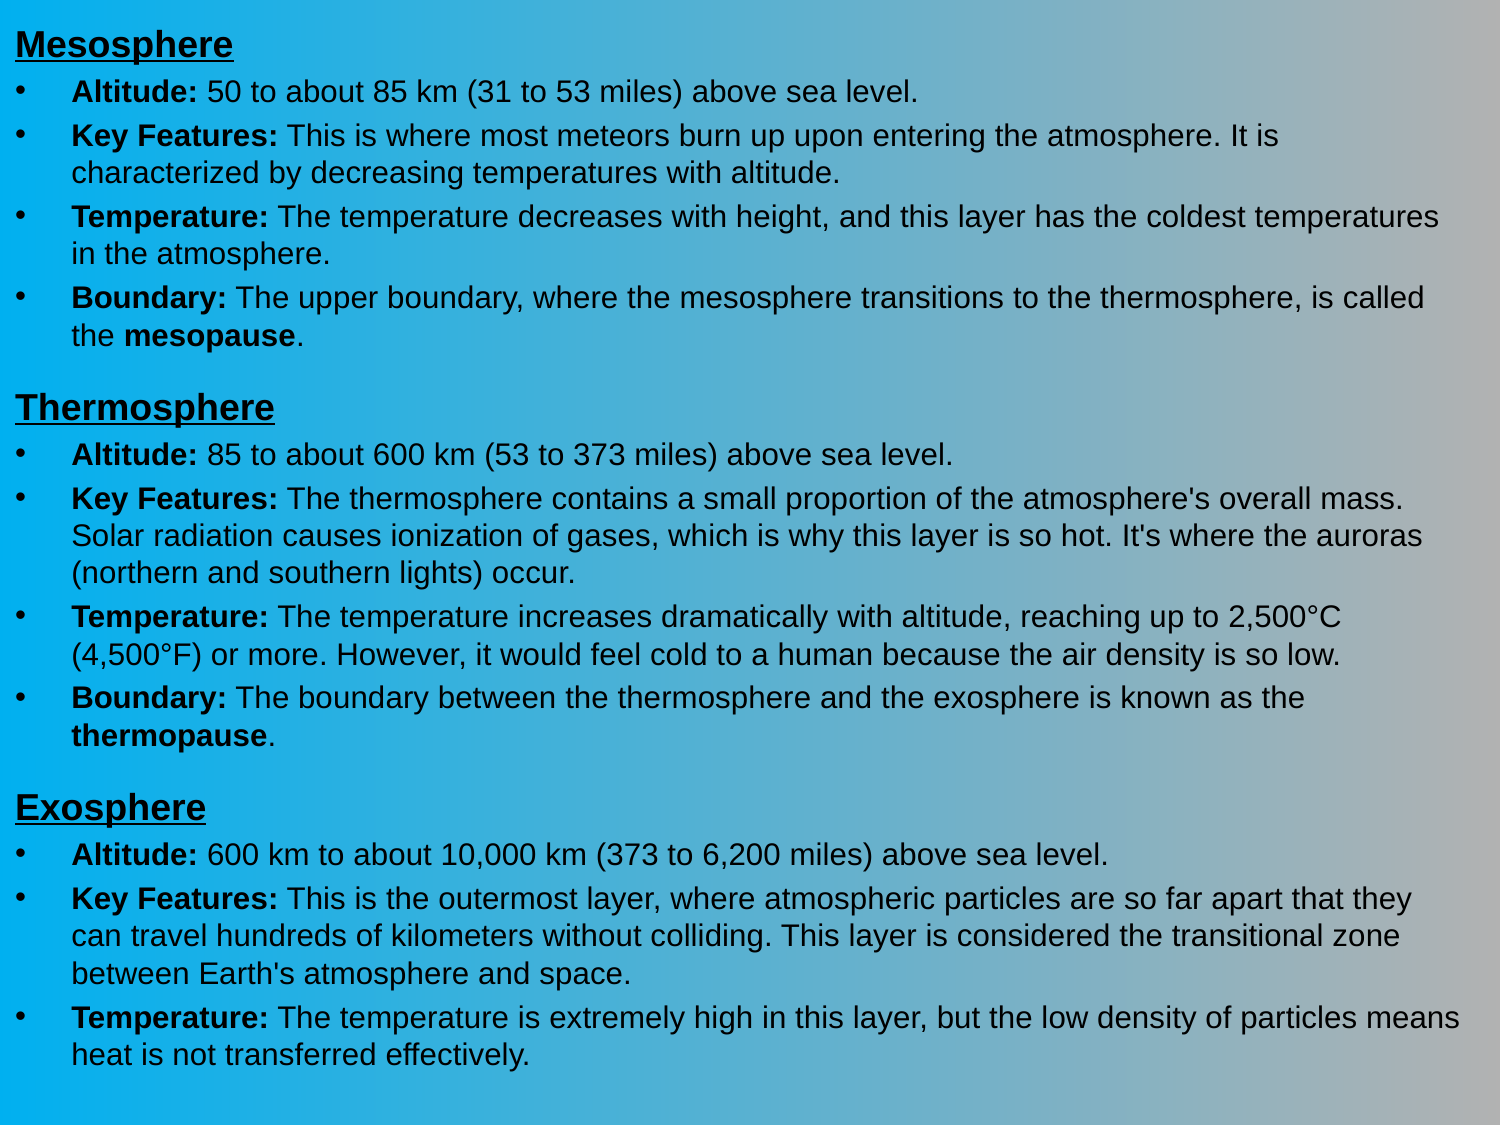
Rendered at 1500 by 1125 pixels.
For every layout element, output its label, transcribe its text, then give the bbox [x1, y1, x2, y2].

list Mesosphere Altitude: 50 to about 85 km (31 to 53 miles) above sea level. Key Features: This is where most meteors burn up upon entering the atmosphere. It is characterized by decreasing temperatures with altitude. Temperature: The temperature decreases with height, and this layer has the coldest temperatures in the atmosphere. Boundary: The upper boundary, where the mesosphere transitions to the thermosphere, is called the mesopause. Thermosphere Altitude: 85 to about 600 km (53 to 373 miles) above sea level. Key Features: The thermosphere contains a small proportion of the atmosphere's overall mass. Solar radiation causes ionization of gases, which is why this layer is so hot. It's where the auroras (northern and southern lights) occur. Temperature: The temperature increases dramatically with altitude, reaching up to 2,500°C (4,500°F) or more. However, it would feel cold to a human because the air density is so low. Boundary: The boundary between the thermosphere and the exosphere is known as the thermopause. Exosphere Altitude: 600 km to about 10,000 km (373 to 6,200 miles) above sea level. Key Features: This is the outermost layer, where atmospheric particles are so far apart that they can travel hundreds of kilometers without colliding. This layer is considered the transitional zone between Earth's atmosphere and space. Temperature: The temperature is extremely high in this layer, but the low density of particles means heat is not transferred effectively. [0, 12, 1488, 1125]
